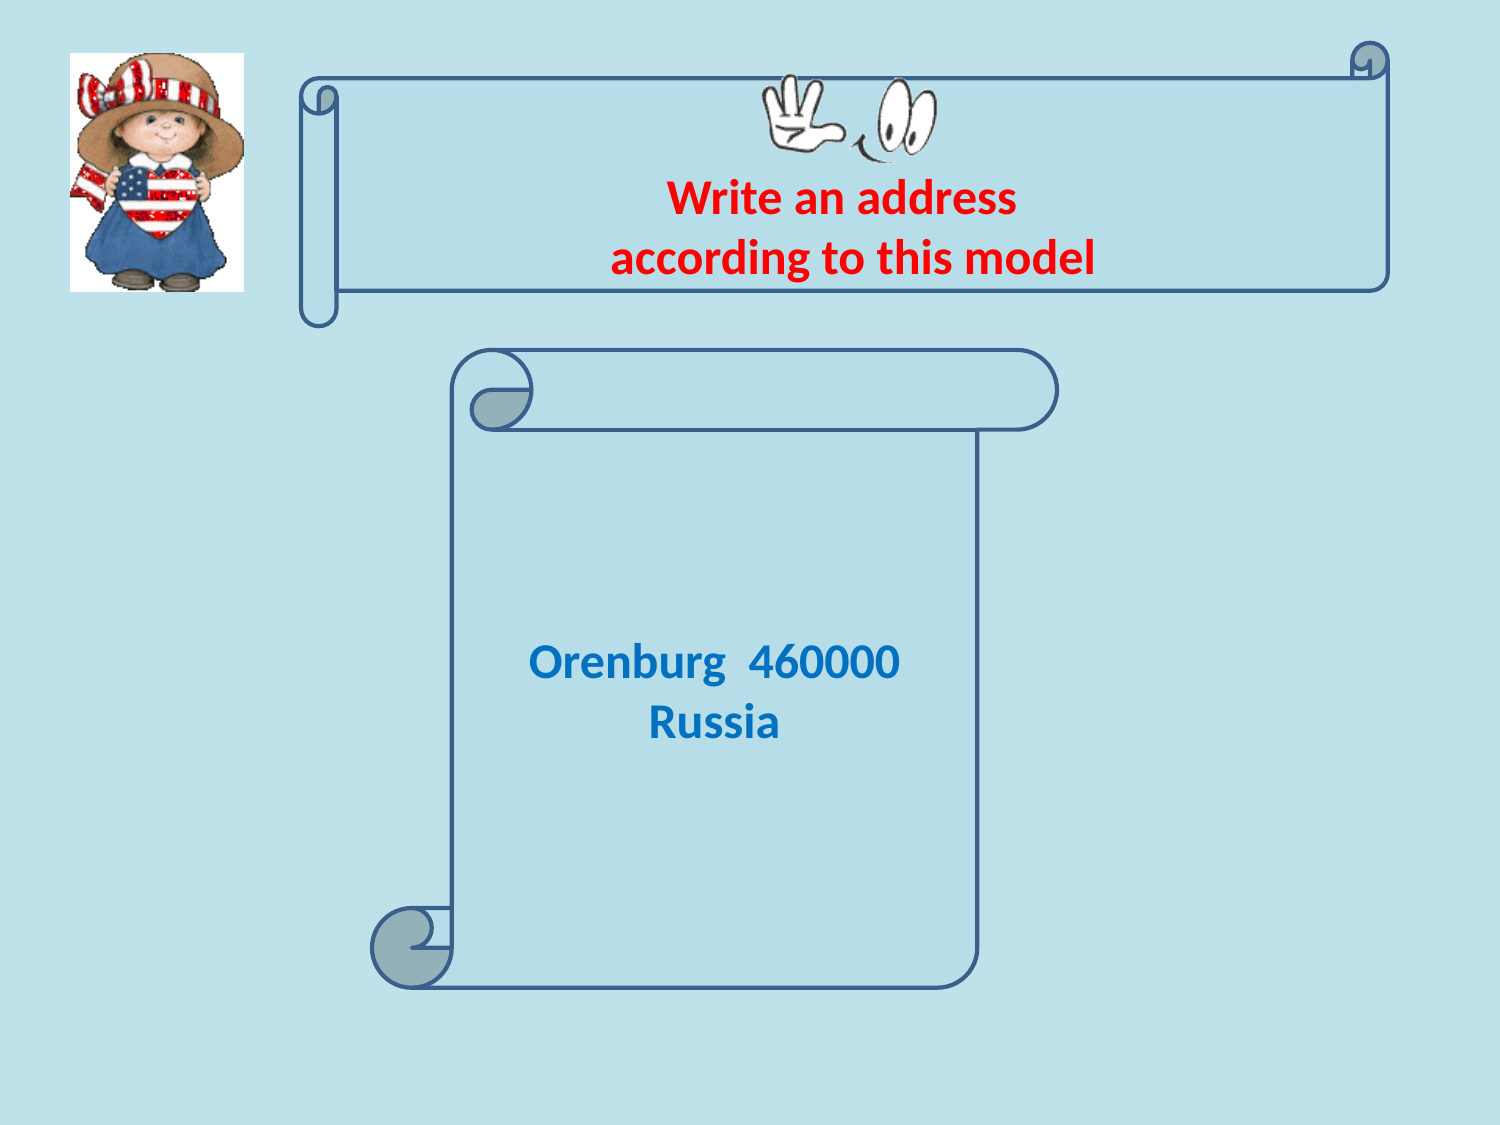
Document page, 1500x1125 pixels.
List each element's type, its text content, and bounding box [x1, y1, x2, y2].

text_box Write an address according to this model [298, 40, 1390, 329]
picture [69, 53, 244, 292]
picture [746, 70, 943, 181]
text_box Orenburg 460000 Russia [369, 347, 1060, 990]
